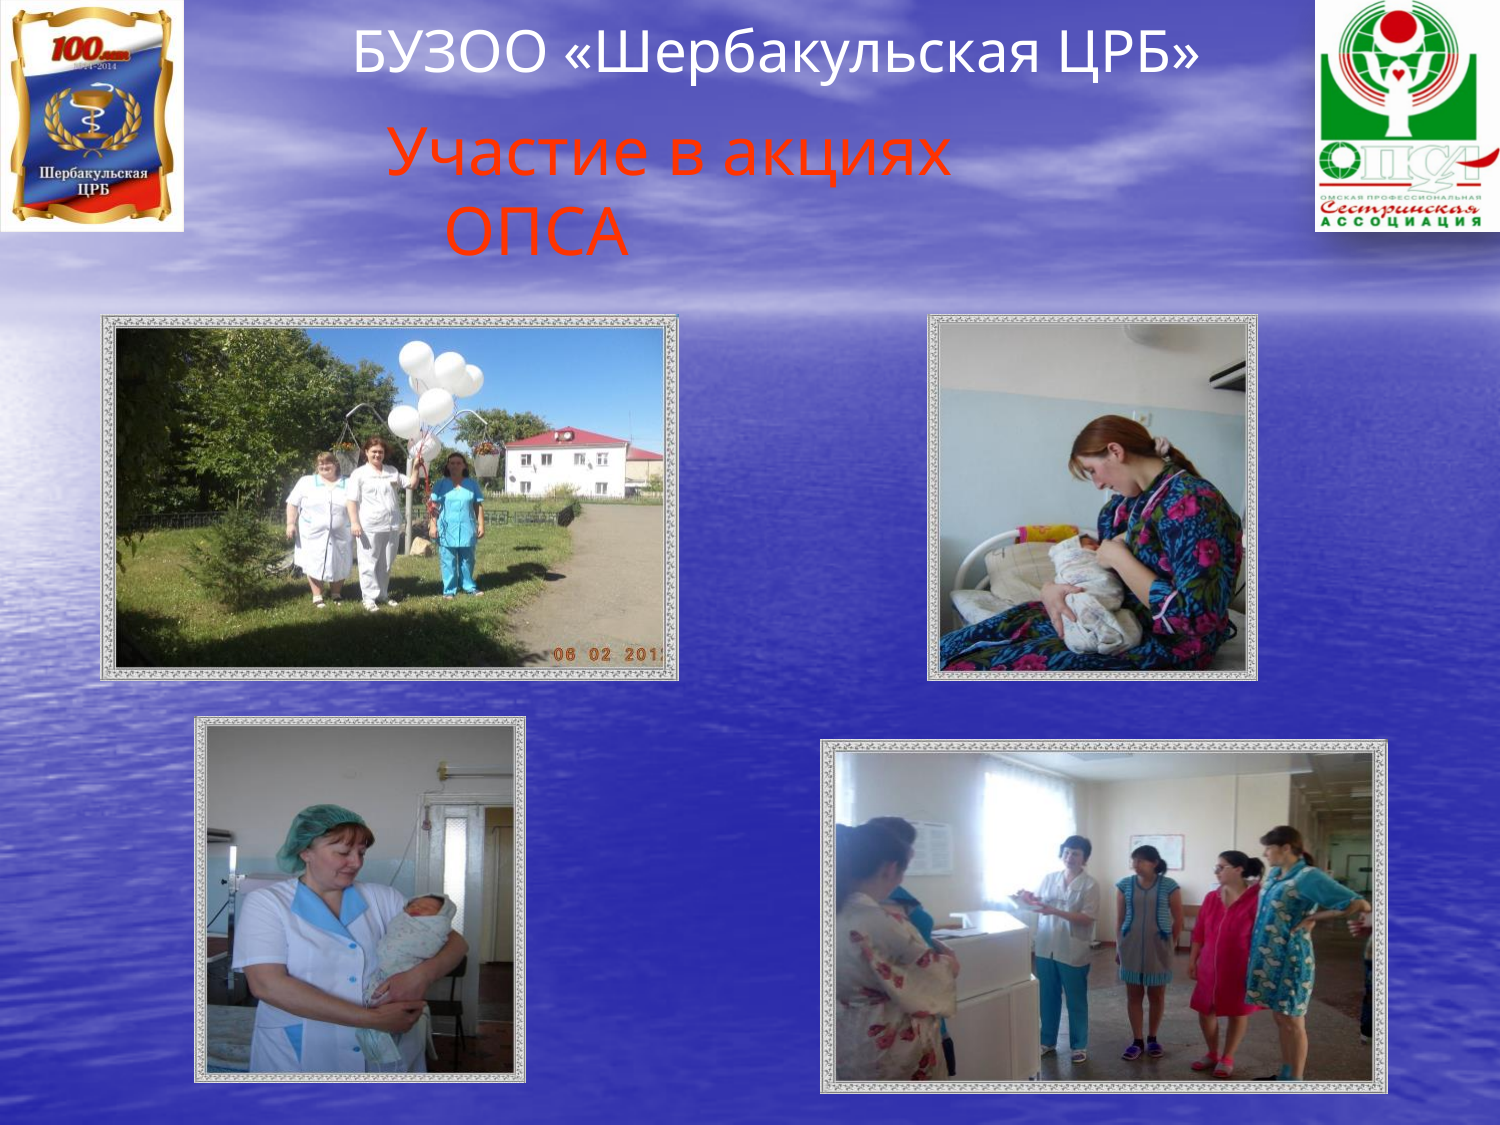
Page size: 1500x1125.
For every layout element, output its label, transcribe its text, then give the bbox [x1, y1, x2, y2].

picture [1315, 0, 1500, 232]
title БУЗОО «Шербакульская ЦРБ» [336, 0, 1309, 138]
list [194, 715, 526, 1083]
picture [820, 739, 1388, 1095]
text_box Участие в акциях ОПСА [372, 101, 1129, 277]
picture [926, 314, 1258, 681]
picture [0, 0, 184, 232]
picture [99, 314, 680, 681]
